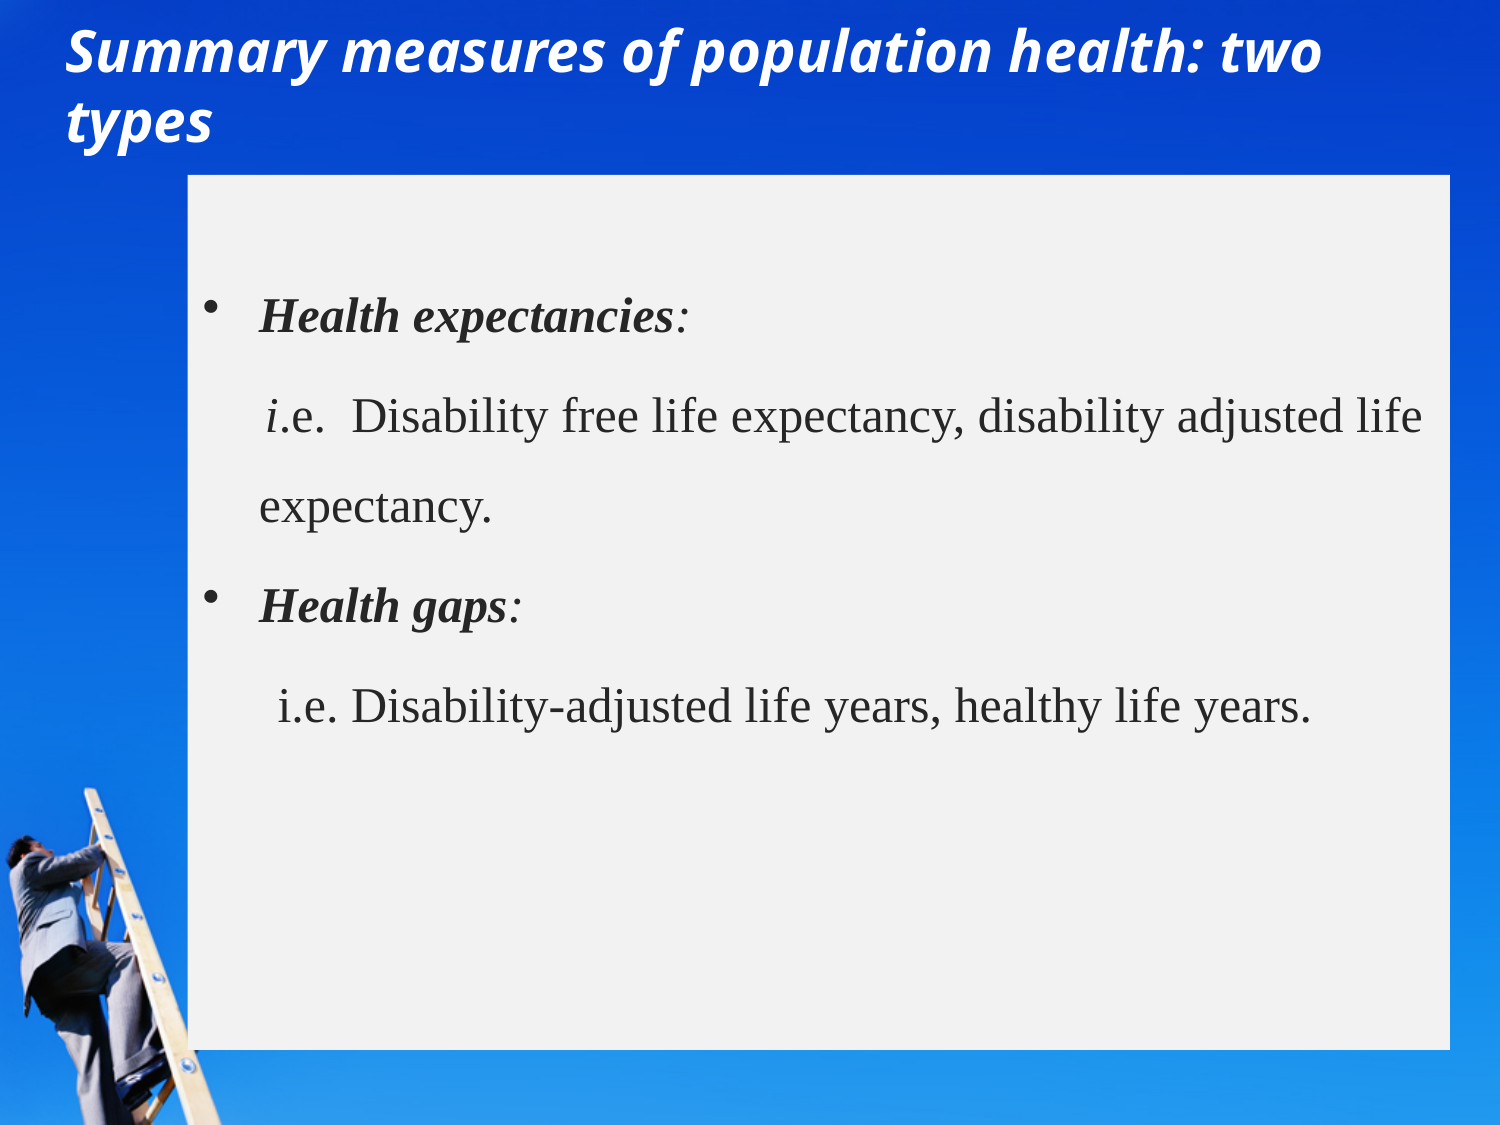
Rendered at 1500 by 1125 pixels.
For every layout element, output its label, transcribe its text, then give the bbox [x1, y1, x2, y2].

list Health expectancies: i.e. Disability free life expectancy, disability adjusted life expectancy. Health gaps: i.e. Disability-adjusted life years, healthy life years. [187, 174, 1451, 1051]
title Summary measures of population health: two types [49, 74, 1476, 163]
picture [0, 0, 1500, 1125]
